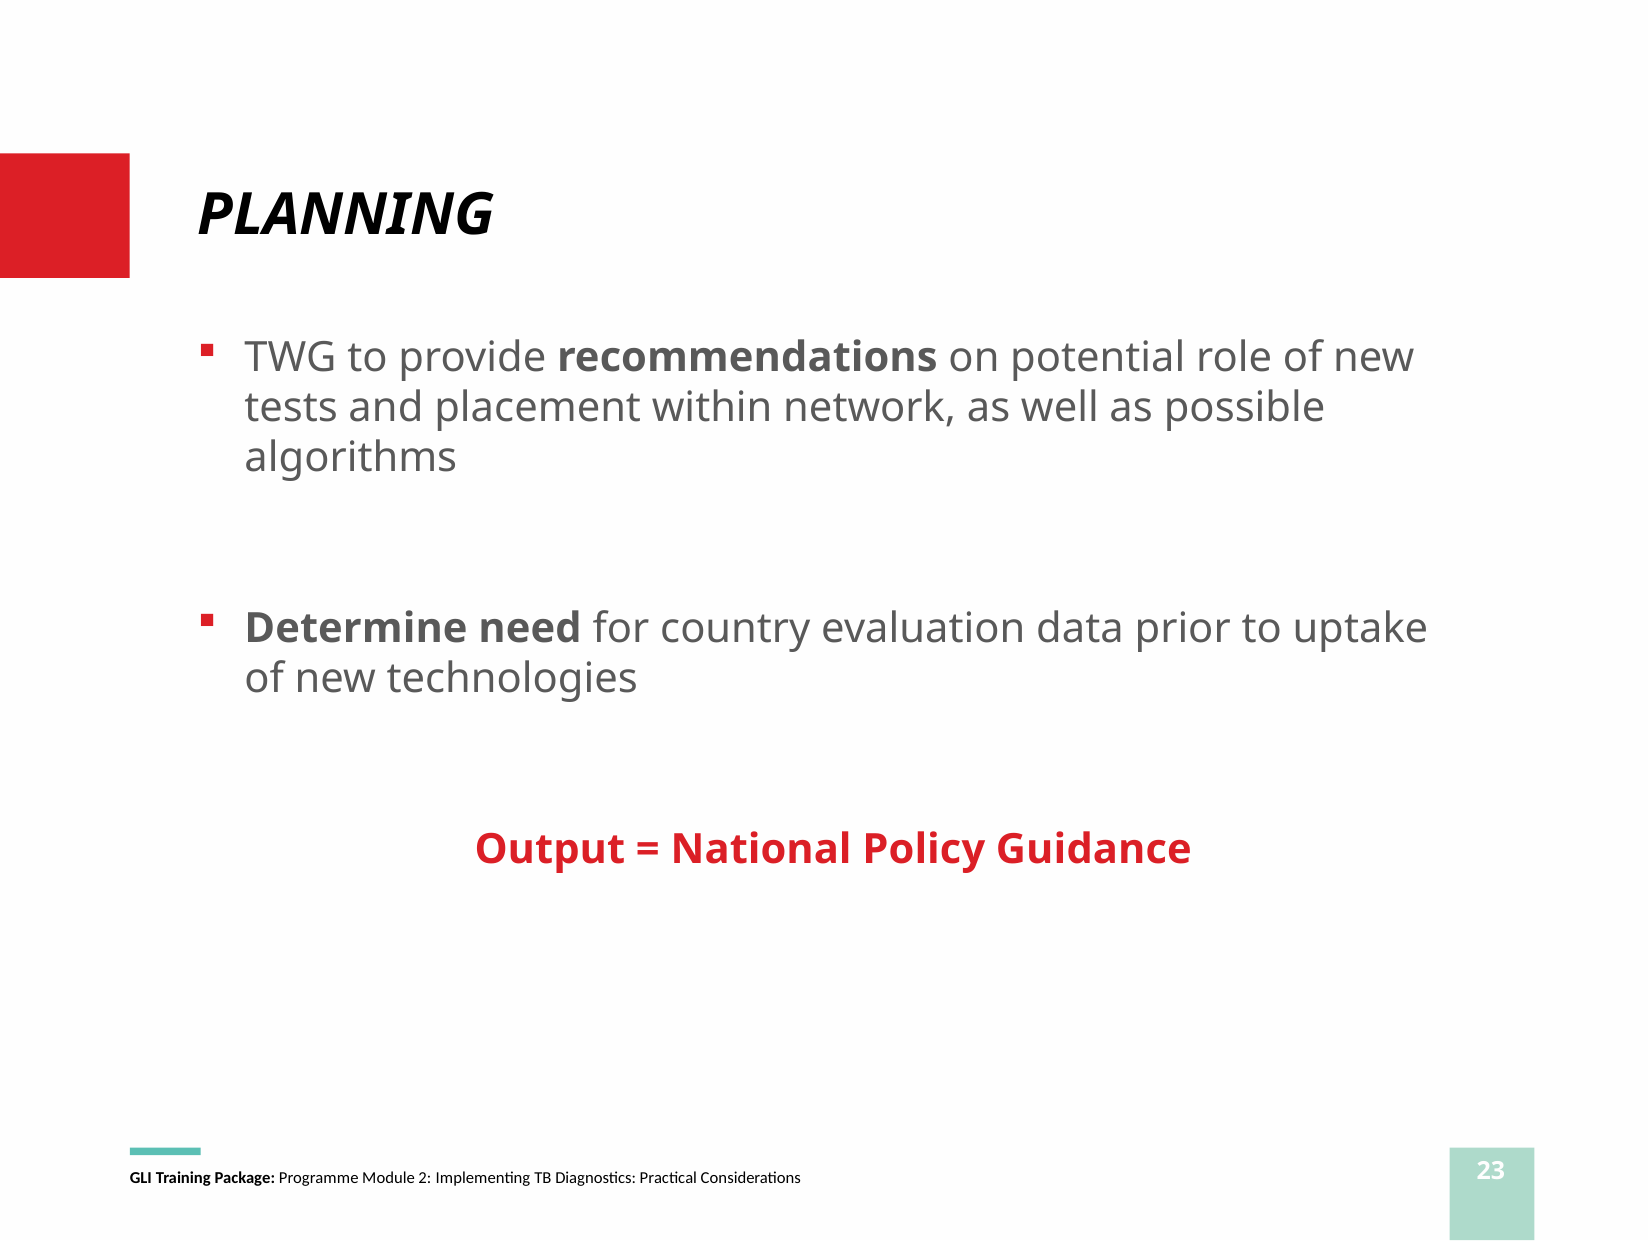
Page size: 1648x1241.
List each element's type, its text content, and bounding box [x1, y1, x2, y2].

list TWG to provide recommendations on potential role of new tests and placement within network, as well as possible algorithms Determine need for country evaluation data prior to uptake of new technologies Output = National Policy Guidance [197, 330, 1450, 1087]
title PLANNING [197, 153, 1450, 278]
